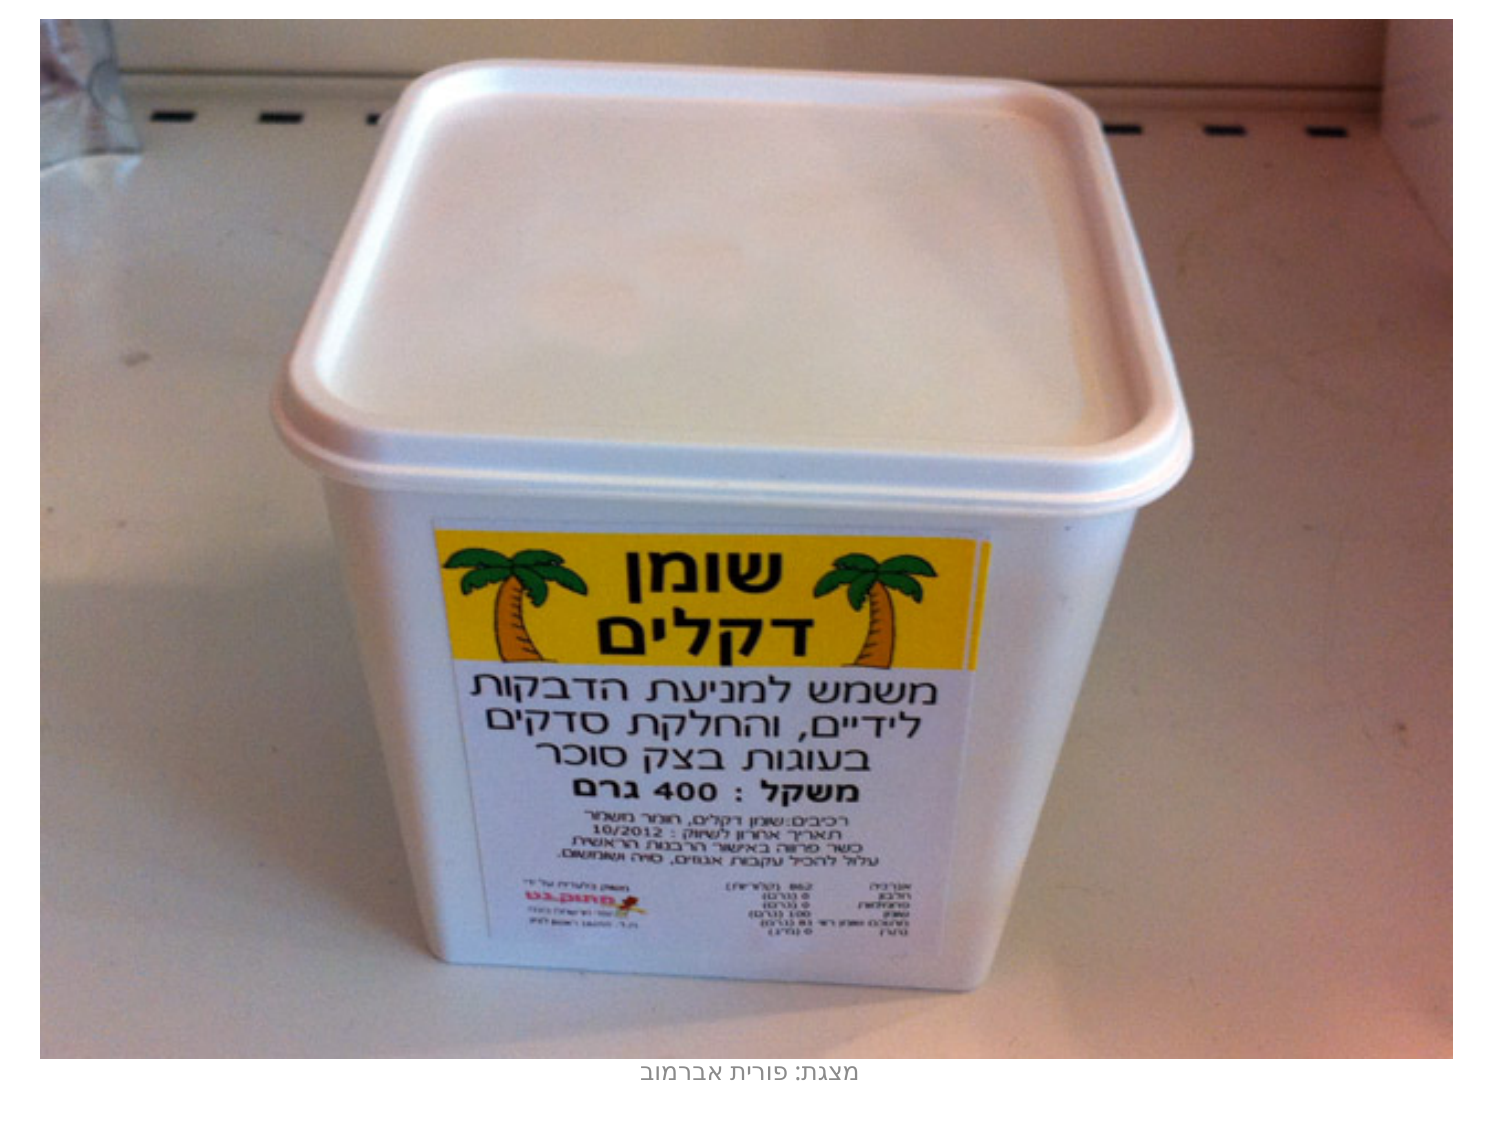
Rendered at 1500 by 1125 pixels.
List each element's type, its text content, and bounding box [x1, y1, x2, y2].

footer מצגת: פורית אברמוב [512, 1067, 988, 1103]
picture [39, 18, 1453, 1059]
